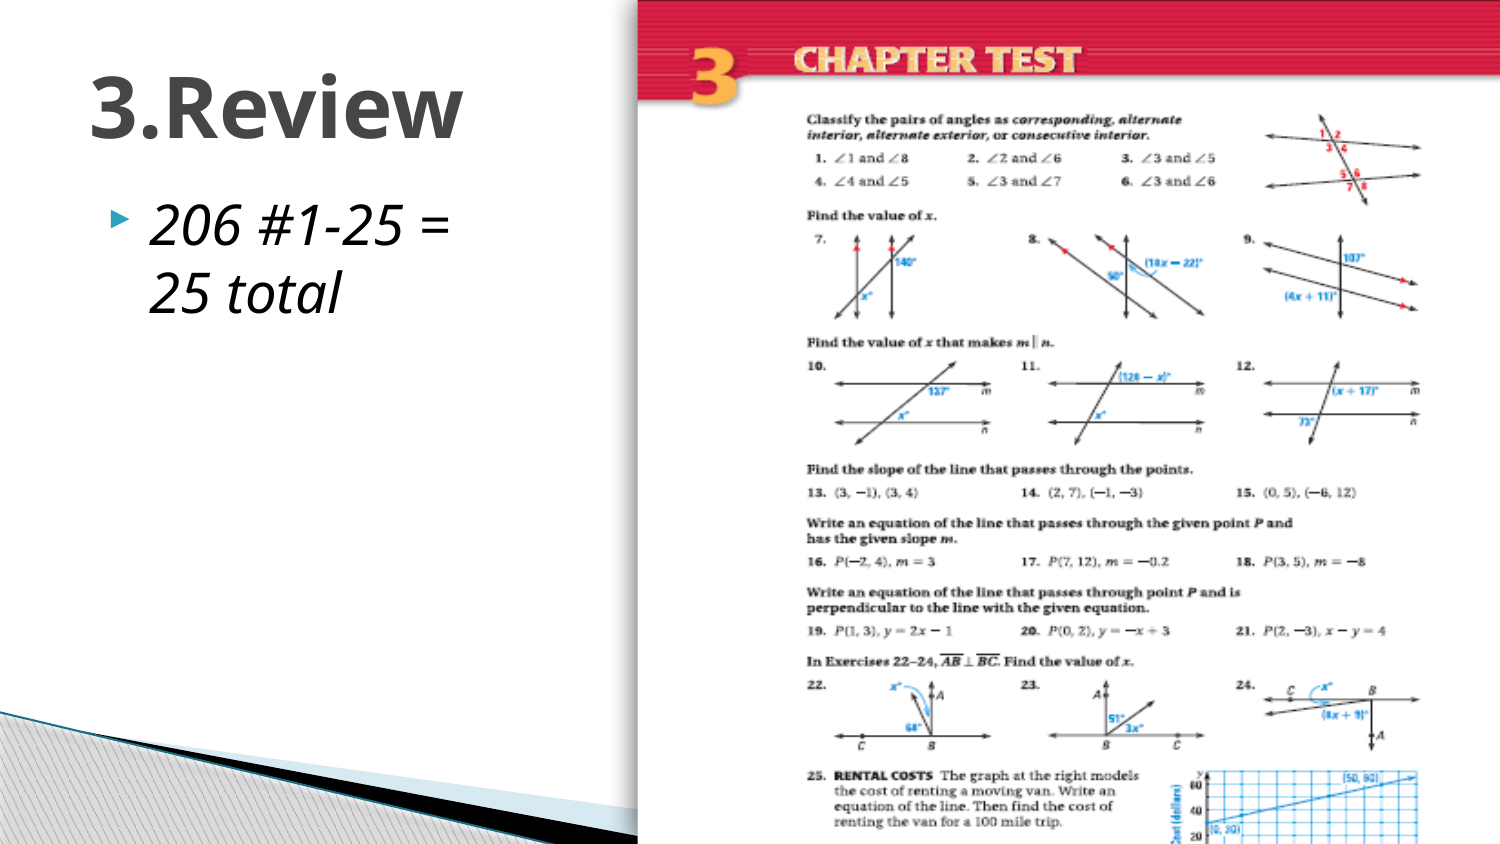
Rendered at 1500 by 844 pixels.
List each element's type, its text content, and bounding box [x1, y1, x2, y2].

title 3.Review [75, 33, 614, 175]
picture [637, 0, 1500, 844]
list 206 #1-25 = 25 total [75, 182, 475, 740]
